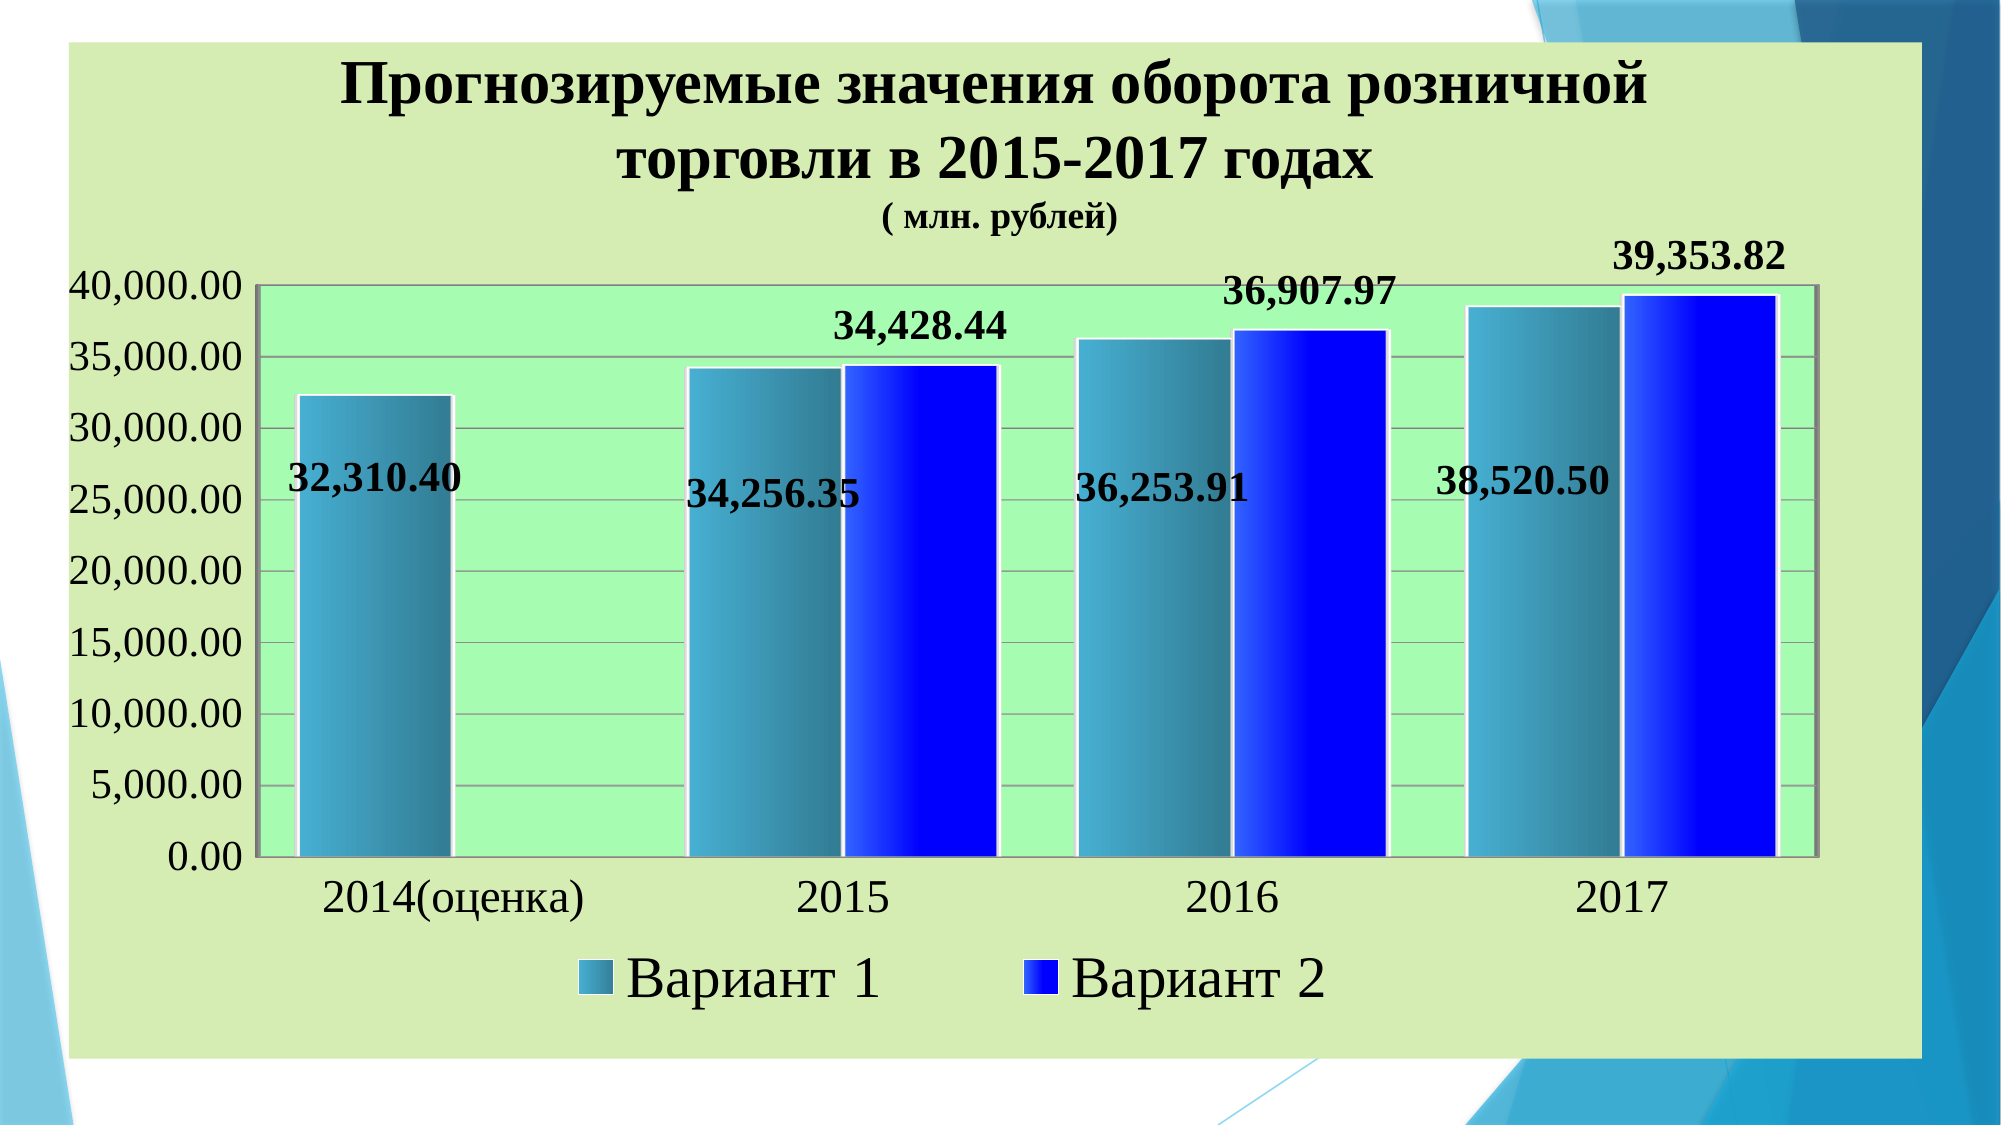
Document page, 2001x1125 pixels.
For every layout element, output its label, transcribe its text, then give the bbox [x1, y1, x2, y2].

chart [68, 41, 1923, 1060]
text_box Прогнозируемые значения оборота розничной торговли в 2015-2017 годах ( млн. рублей) [288, 33, 1702, 40]
